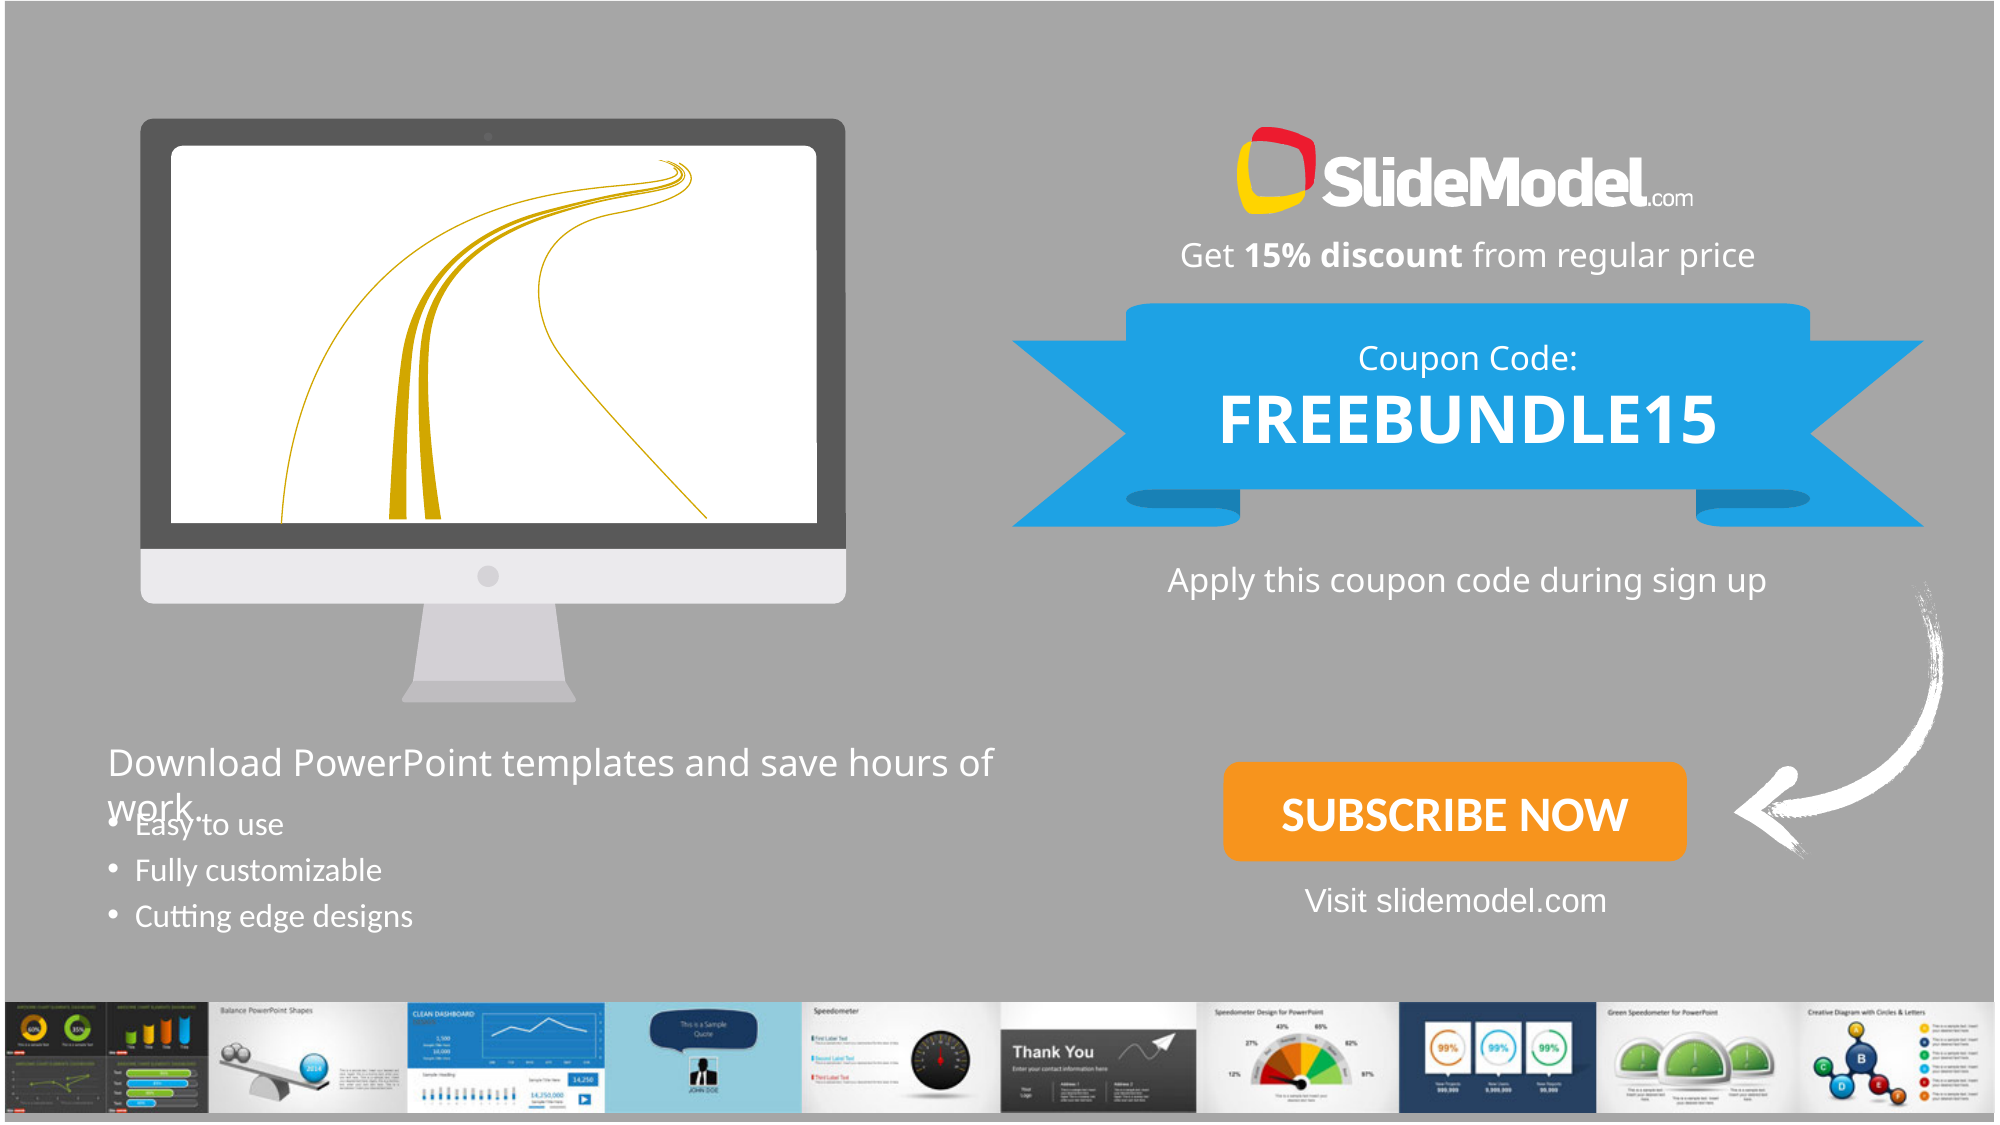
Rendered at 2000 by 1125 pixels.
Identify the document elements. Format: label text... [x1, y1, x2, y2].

text_box [1925, 587, 1933, 601]
text_box Download PowerPoint templates and save hours of work. [92, 732, 1058, 836]
text_box [4, 0, 1995, 1123]
text_box [1733, 594, 1945, 860]
text_box [1012, 303, 1925, 527]
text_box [281, 160, 707, 524]
text_box Apply this coupon code during sign up [1129, 551, 1808, 607]
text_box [140, 118, 846, 703]
picture [1236, 127, 1693, 214]
text_box SUBSCRIBE NOW [1222, 760, 1688, 863]
text_box Coupon Code: FREEBUNDLE15 [1172, 329, 1764, 465]
picture [5, 1002, 1995, 1113]
text_box Get 15% discount from regular price [1057, 226, 1879, 282]
text_box Easy to use Fully customizable Cutting edge designs [92, 836, 863, 942]
text_box Visit slidemodel.com [1247, 874, 1665, 925]
